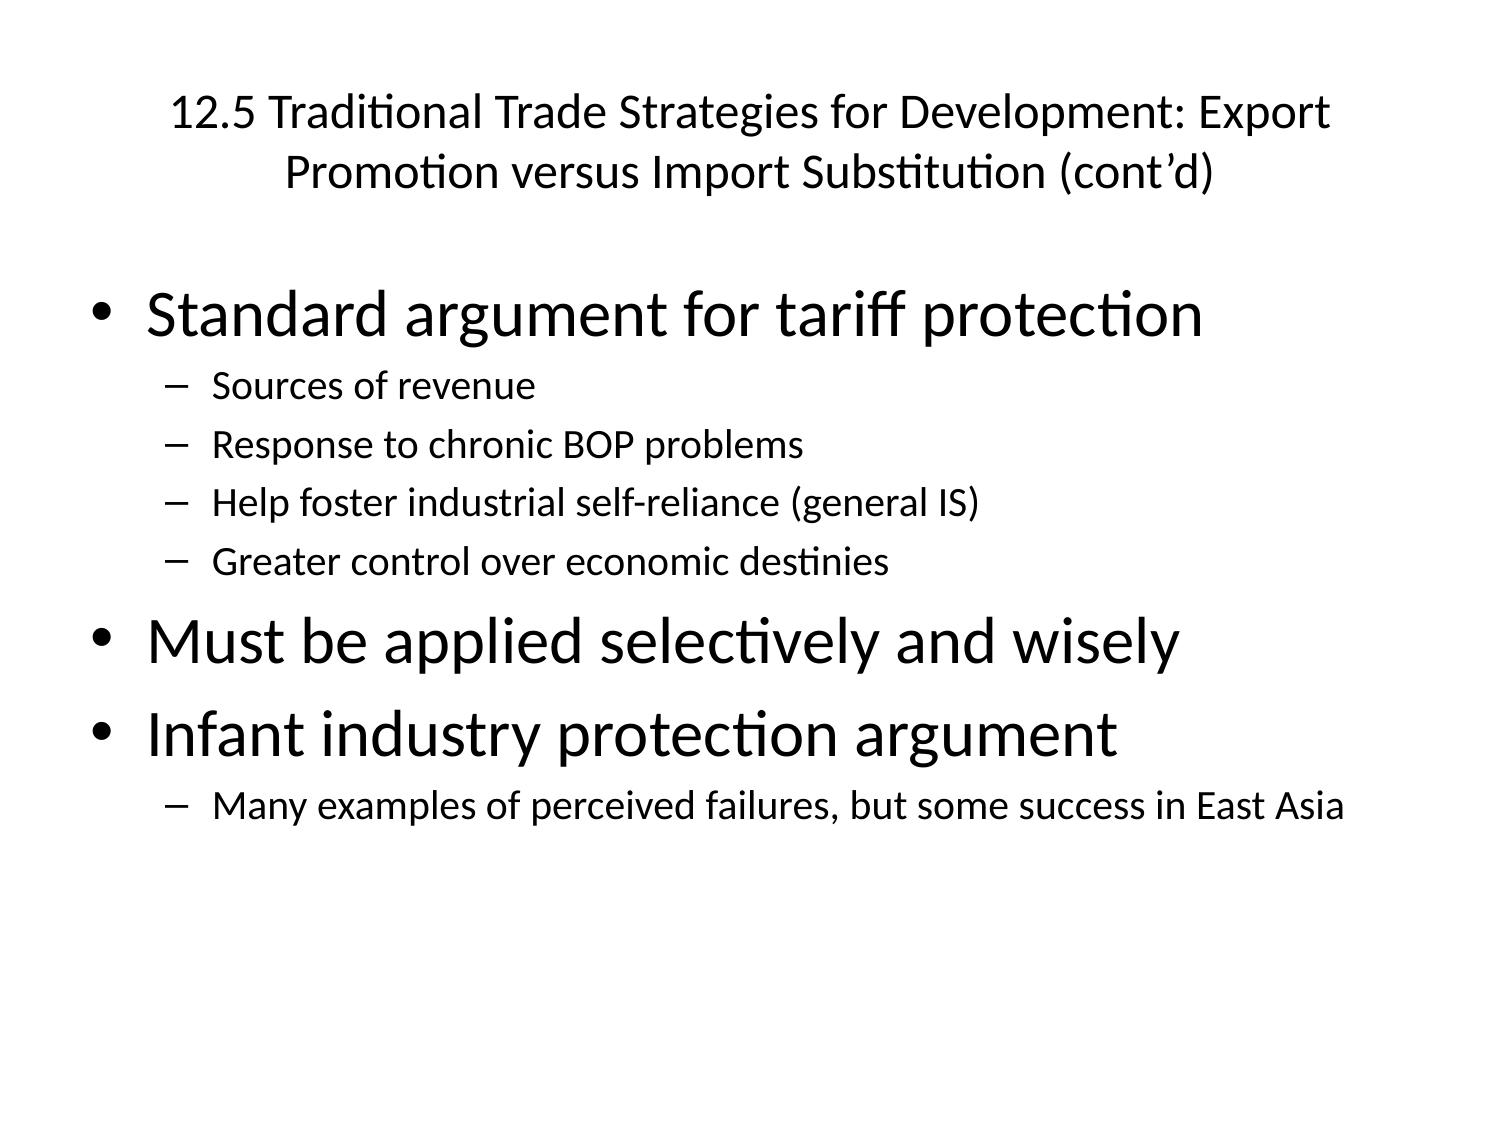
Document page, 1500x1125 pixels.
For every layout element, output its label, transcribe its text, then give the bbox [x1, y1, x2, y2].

title 12.5 Traditional Trade Strategies for Development: Export Promotion versus Import Substitution (cont’d) [75, 45, 1425, 233]
list Standard argument for tariff protection Sources of revenue Response to chronic BOP problems Help foster industrial self-reliance (general IS) Greater control over economic destinies Must be applied selectively and wisely Infant industry protection argument Many examples of perceived failures, but some success in East Asia [75, 262, 1425, 1005]
